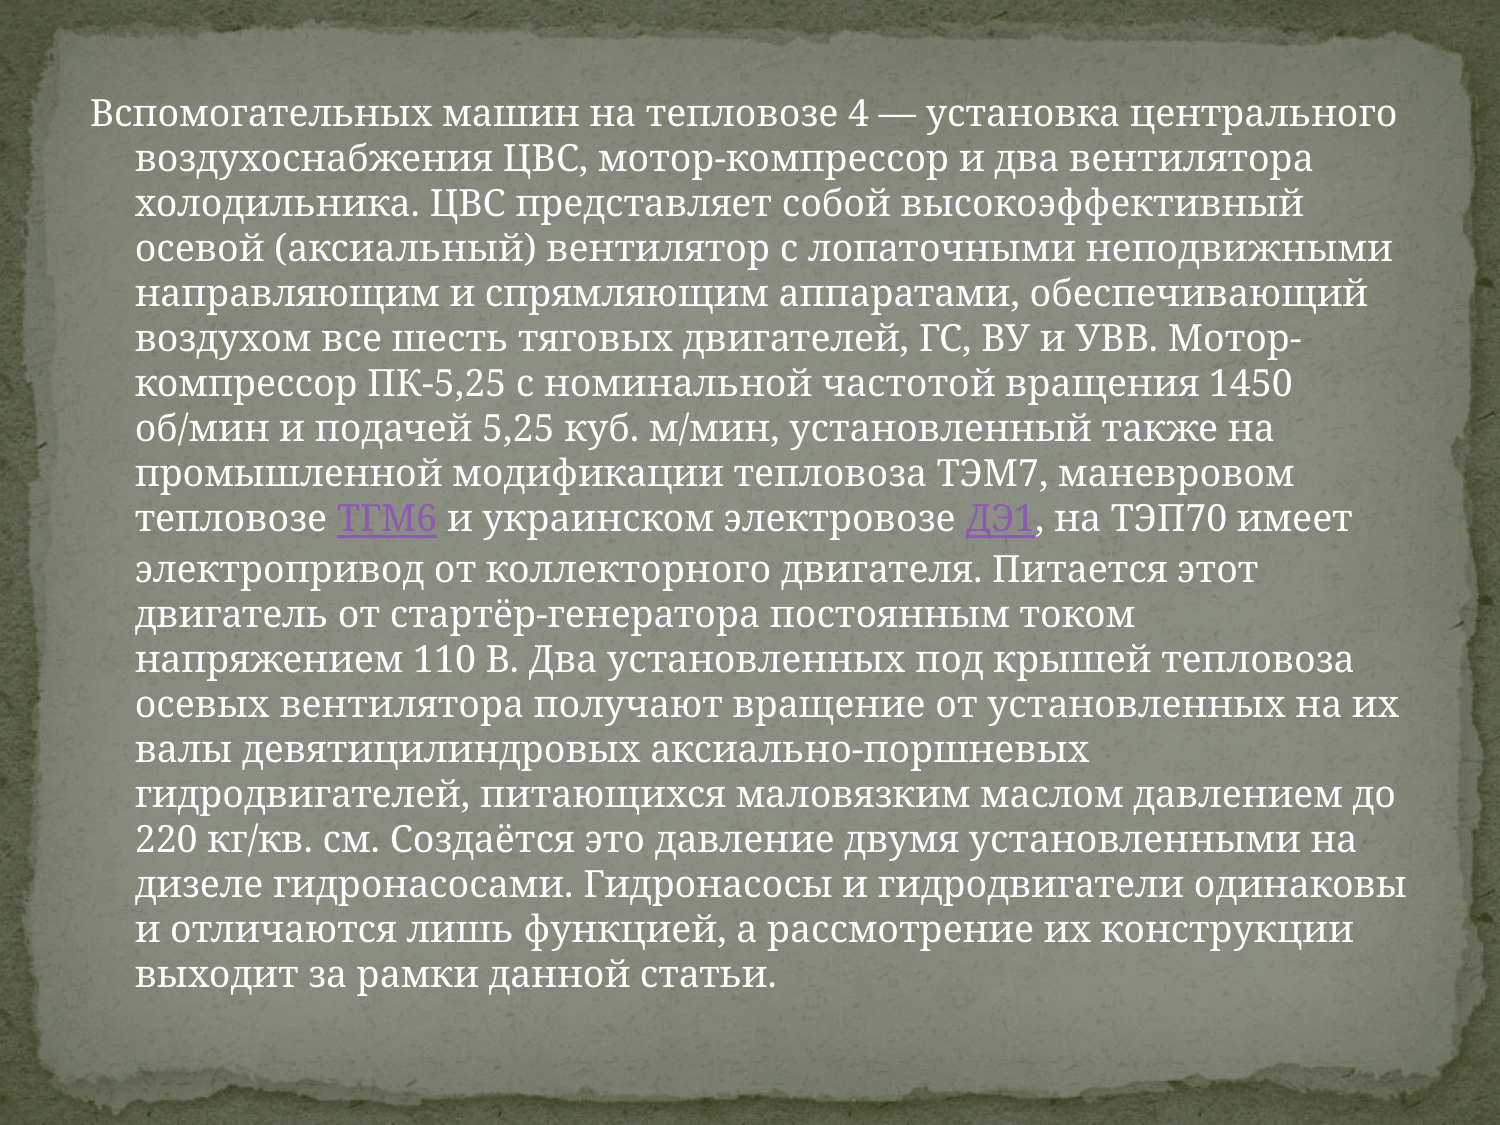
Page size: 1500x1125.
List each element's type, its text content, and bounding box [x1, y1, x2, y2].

list Вспомогательных машин на тепловозе 4 — установка центрального воздухоснабжения ЦВС, мотор-компрессор и два вентилятора холодильника. ЦВС представляет собой высокоэффективный осевой (аксиальный) вентилятор с лопаточными неподвижными направляющим и спрямляющим аппаратами, обеспечивающий воздухом все шесть тяговых двигателей, ГС, ВУ и УВВ. Мотор-компрессор ПК-5,25 с номинальной частотой вращения 1450 об/мин и подачей 5,25 куб. м/мин, установленный также на промышленной модификации тепловоза ТЭМ7, маневровом тепловозе ТГМ6 и украинском электровозе ДЭ1, на ТЭП70 имеет электропривод от коллекторного двигателя. Питается этот двигатель от стартёр-генератора постоянным током напряжением 110 В. Два установленных под крышей тепловоза осевых вентилятора получают вращение от установленных на их валы девятицилиндровых аксиально-поршневых гидродвигателей, питающихся маловязким маслом давлением до 220 кг/кв. см. Создаётся это давление двумя установленными на дизеле гидронасосами. Гидронасосы и гидродвигатели одинаковы и отличаются лишь функцией, а рассмотрение их конструкции выходит за рамки данной статьи. [75, 82, 1425, 1090]
